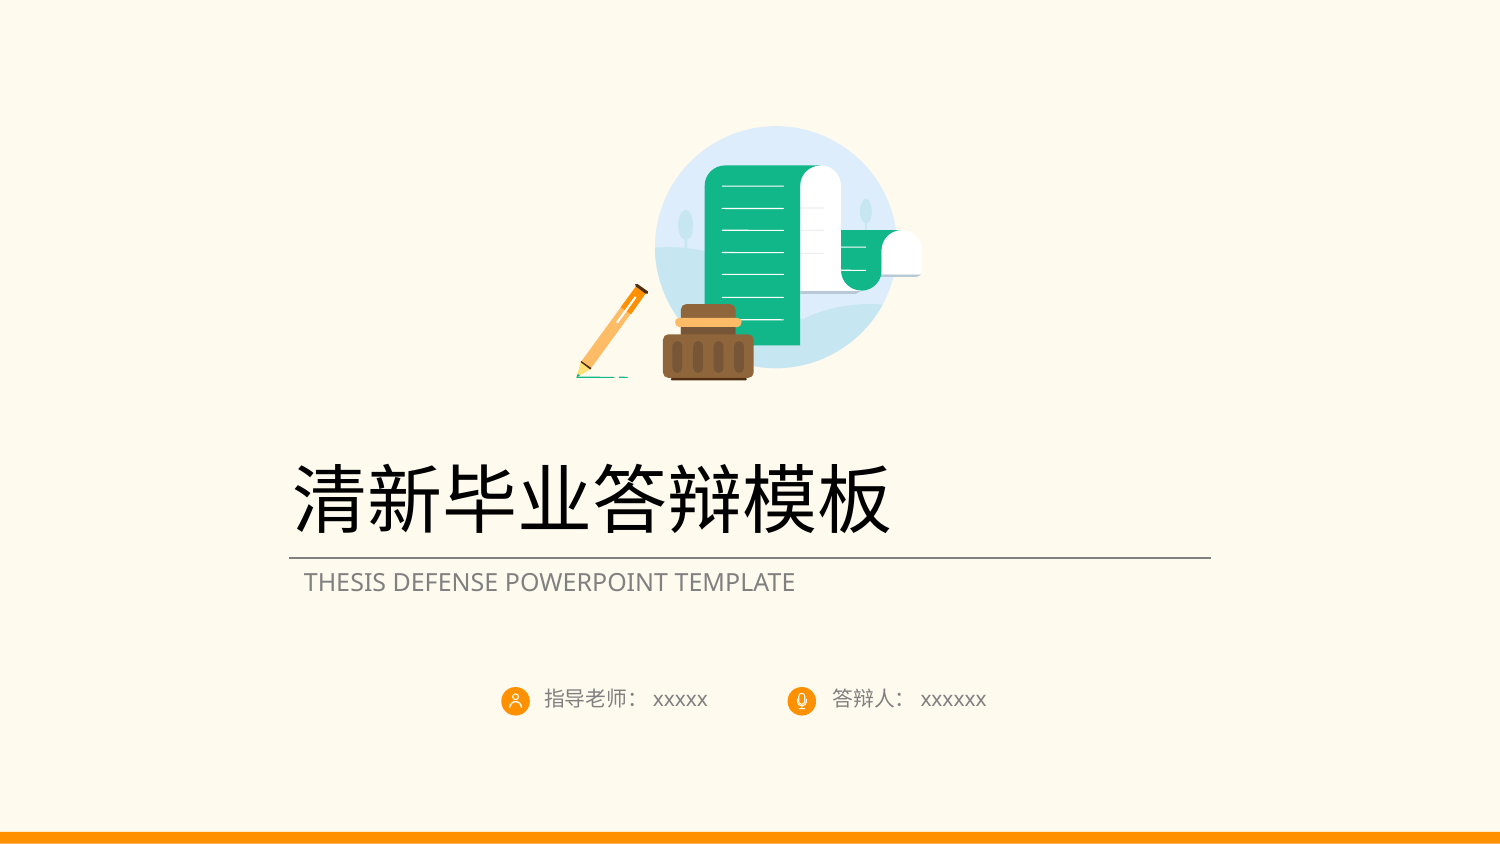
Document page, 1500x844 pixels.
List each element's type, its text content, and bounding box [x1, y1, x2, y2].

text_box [576, 126, 923, 381]
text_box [787, 686, 817, 716]
text_box THESIS DEFENSE POWERPOINT TEMPLATE [289, 564, 1211, 598]
text_box [0, 831, 1500, 844]
text_box 答辩人：xxxxxx [817, 678, 1002, 719]
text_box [501, 686, 530, 716]
text_box 清新毕业答辩模板 [277, 445, 1223, 551]
text_box 指导老师：xxxxx [529, 678, 723, 719]
